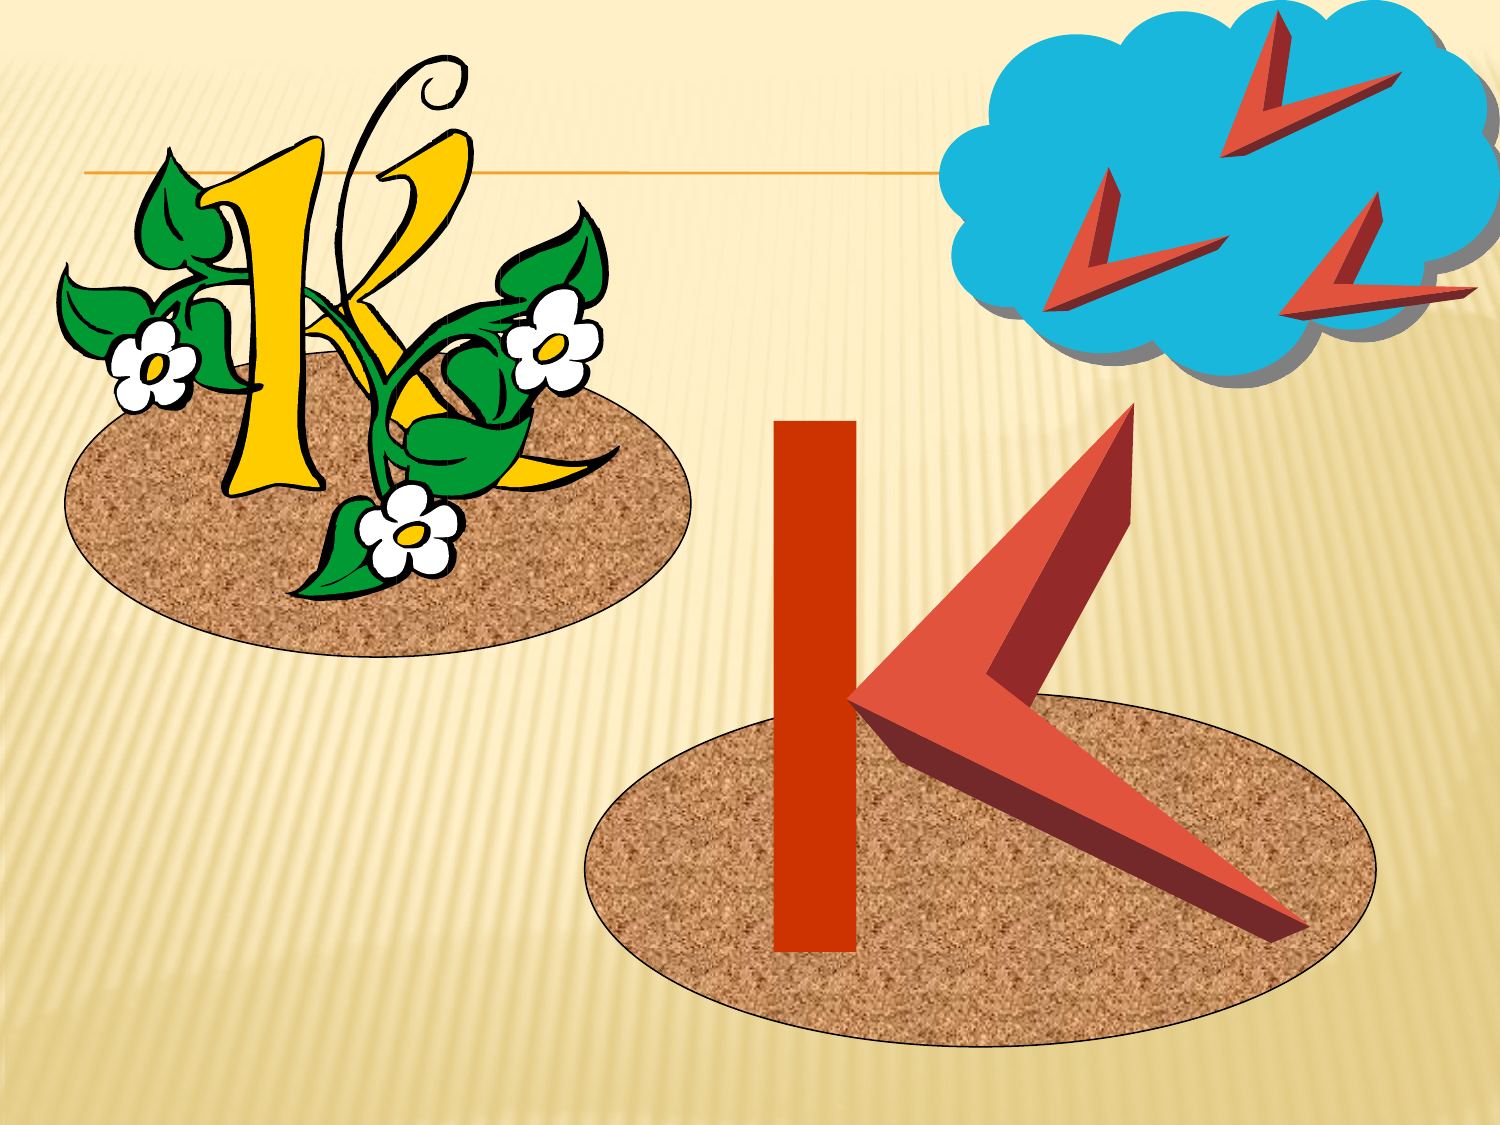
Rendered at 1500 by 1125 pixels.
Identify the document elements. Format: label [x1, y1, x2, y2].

picture [52, 54, 621, 601]
text_box [773, 420, 857, 953]
picture [781, 482, 1338, 907]
text_box [939, 11, 1289, 376]
text_box [1361, 0, 1500, 259]
picture [1222, 0, 1433, 371]
text_box [584, 718, 1377, 1047]
text_box [626, 409, 691, 598]
picture [1048, 157, 1185, 348]
text_box [154, 611, 602, 658]
